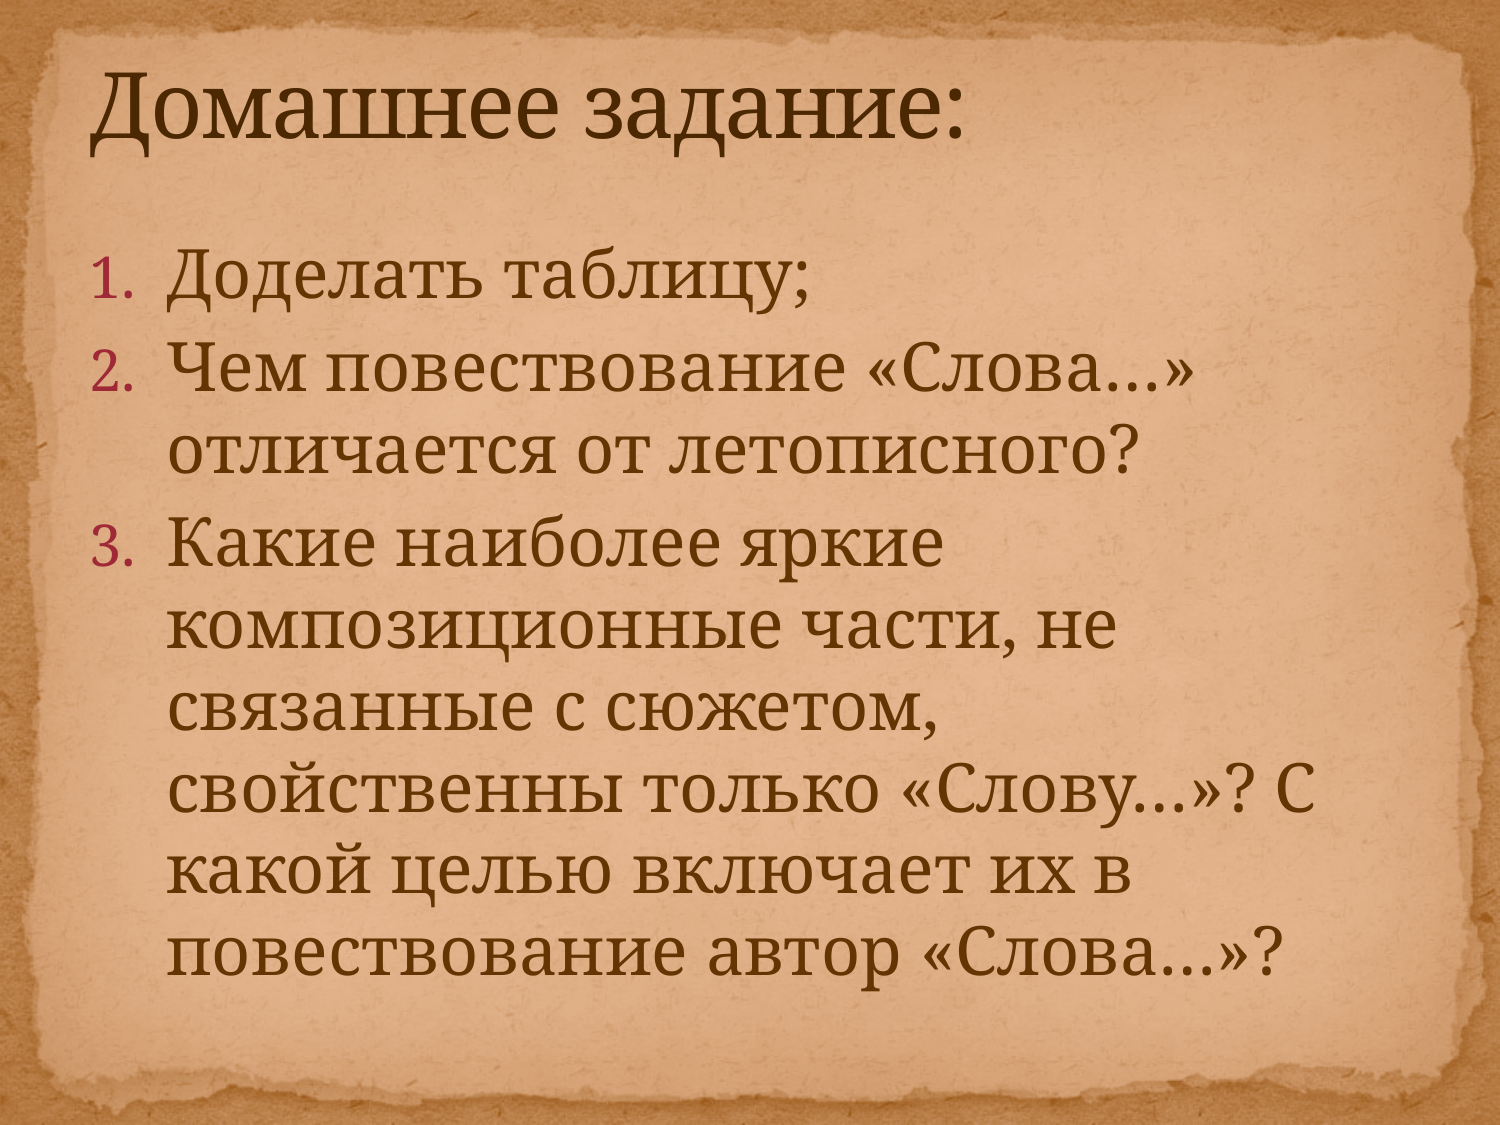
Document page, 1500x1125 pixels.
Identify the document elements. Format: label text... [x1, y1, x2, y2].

list Доделать таблицу; Чем повествование «Слова…» отличается от летописного? Какие наиболее яркие композиционные части, не связанные с сюжетом, свойственны только «Слову…»? С какой целью включает их в повествование автор «Слова…»? [75, 222, 1425, 1000]
title Домашнее задание: [74, 24, 1425, 165]
